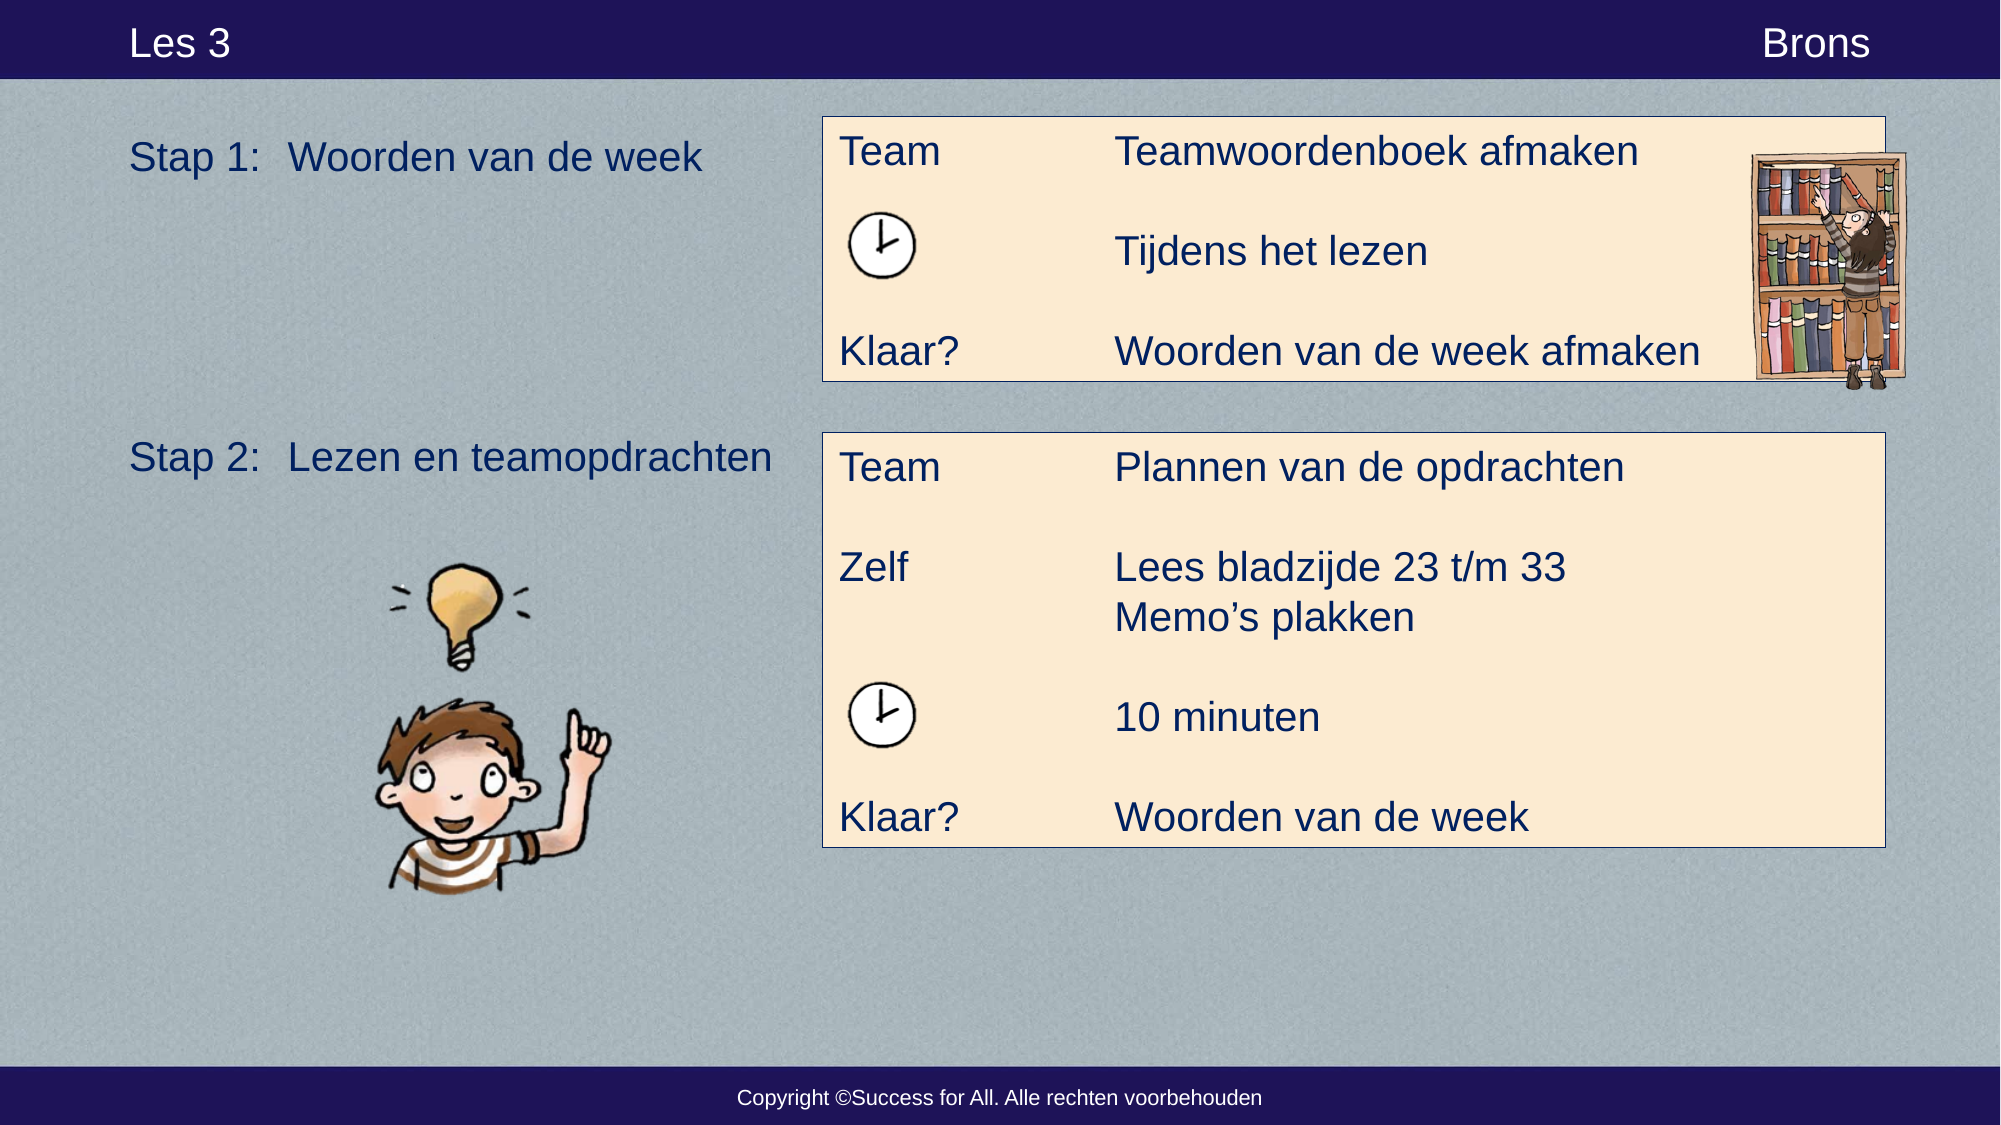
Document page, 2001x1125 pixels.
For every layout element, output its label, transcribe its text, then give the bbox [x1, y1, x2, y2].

text_box Stap 1: Woorden van de week Stap 2: Lezen en teamopdrachten [114, 122, 907, 538]
picture [0, 0, 2001, 1125]
text_box Team Plannen van de opdrachten Zelf Lees bladzijde 23 t/m 33 Memo’s plakken 10 minuten Klaar? Woorden van de week [822, 432, 1886, 848]
text_box Team Teamwoordenboek afmaken Tijdens het lezen Klaar? Woorden van de week afmaken [822, 116, 1886, 382]
text_box Les 3 [114, 8, 354, 73]
text_box Copyright ©Success for All. Alle rechten voorbehouden [0, 1076, 2000, 1125]
text_box Brons [999, 8, 1886, 73]
